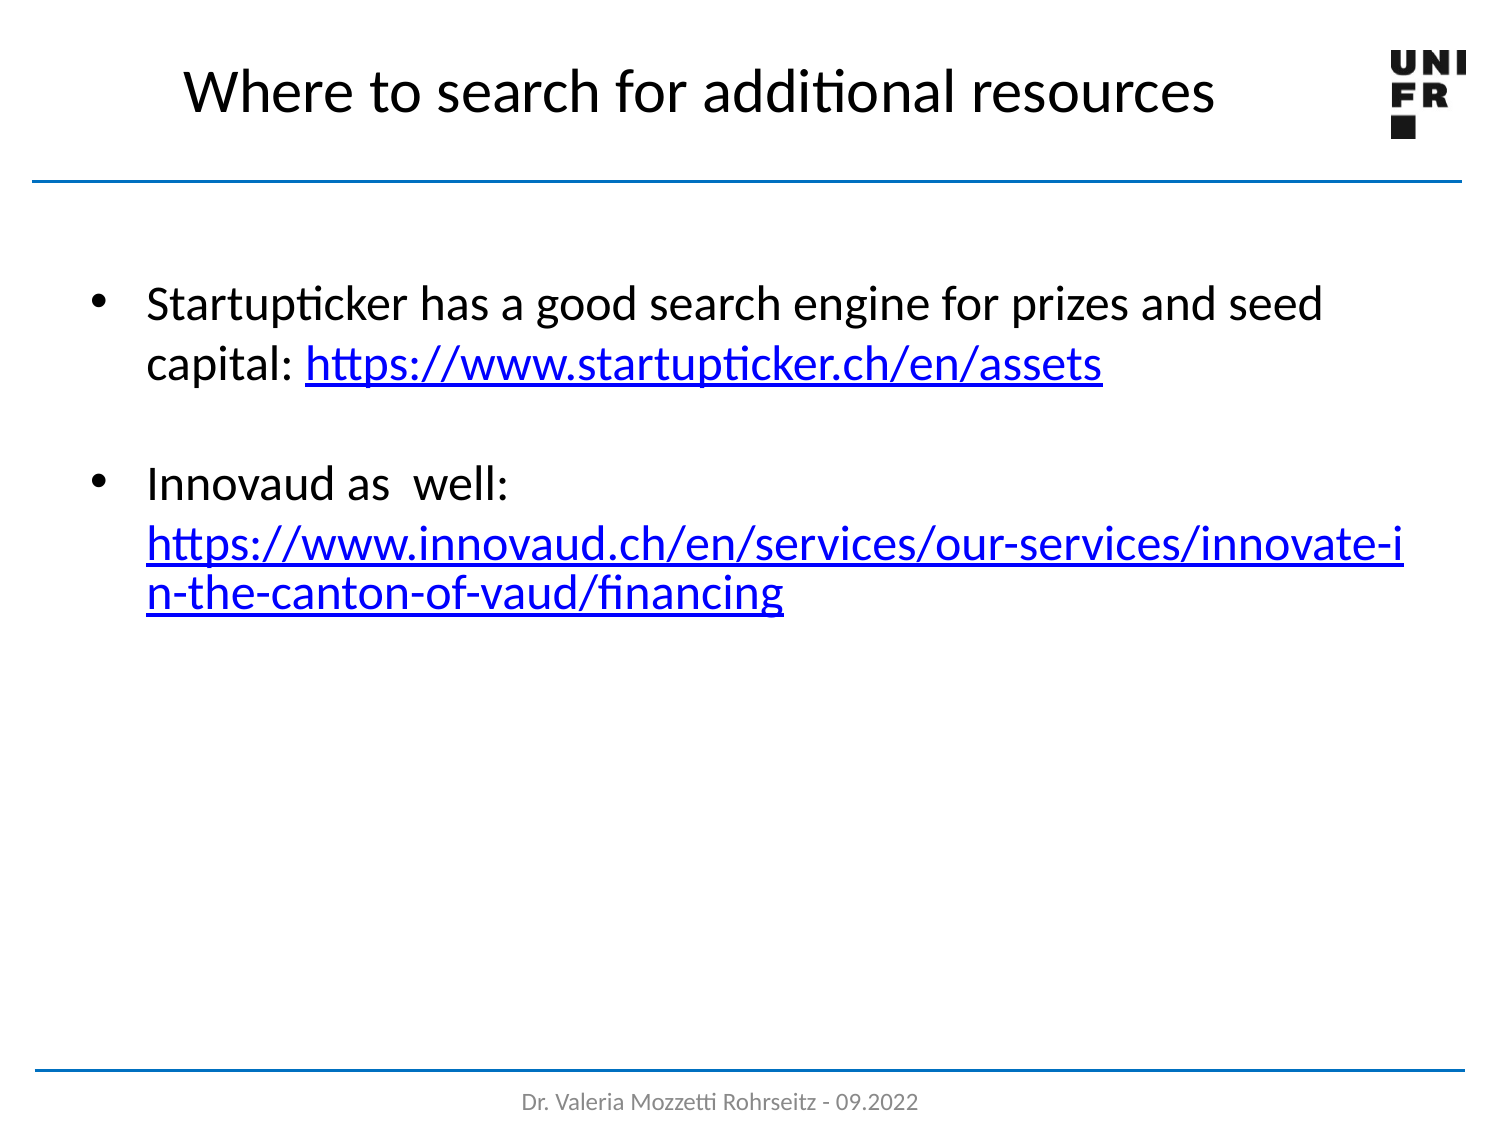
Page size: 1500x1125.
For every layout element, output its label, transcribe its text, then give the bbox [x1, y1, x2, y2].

title Where to search for additional resources [168, 19, 1466, 156]
list Startupticker has a good search engine for prizes and seed capital: https://www.startupticker.ch/en/assets Innovaud as well: https://www.innovaud.ch/en/services/our-services/innovate-in-the-canton-of-vaud/financing [75, 262, 1425, 1005]
list Dr. Valeria Mozzetti Rohrseitz - 09.2022 [360, 1078, 1081, 1117]
